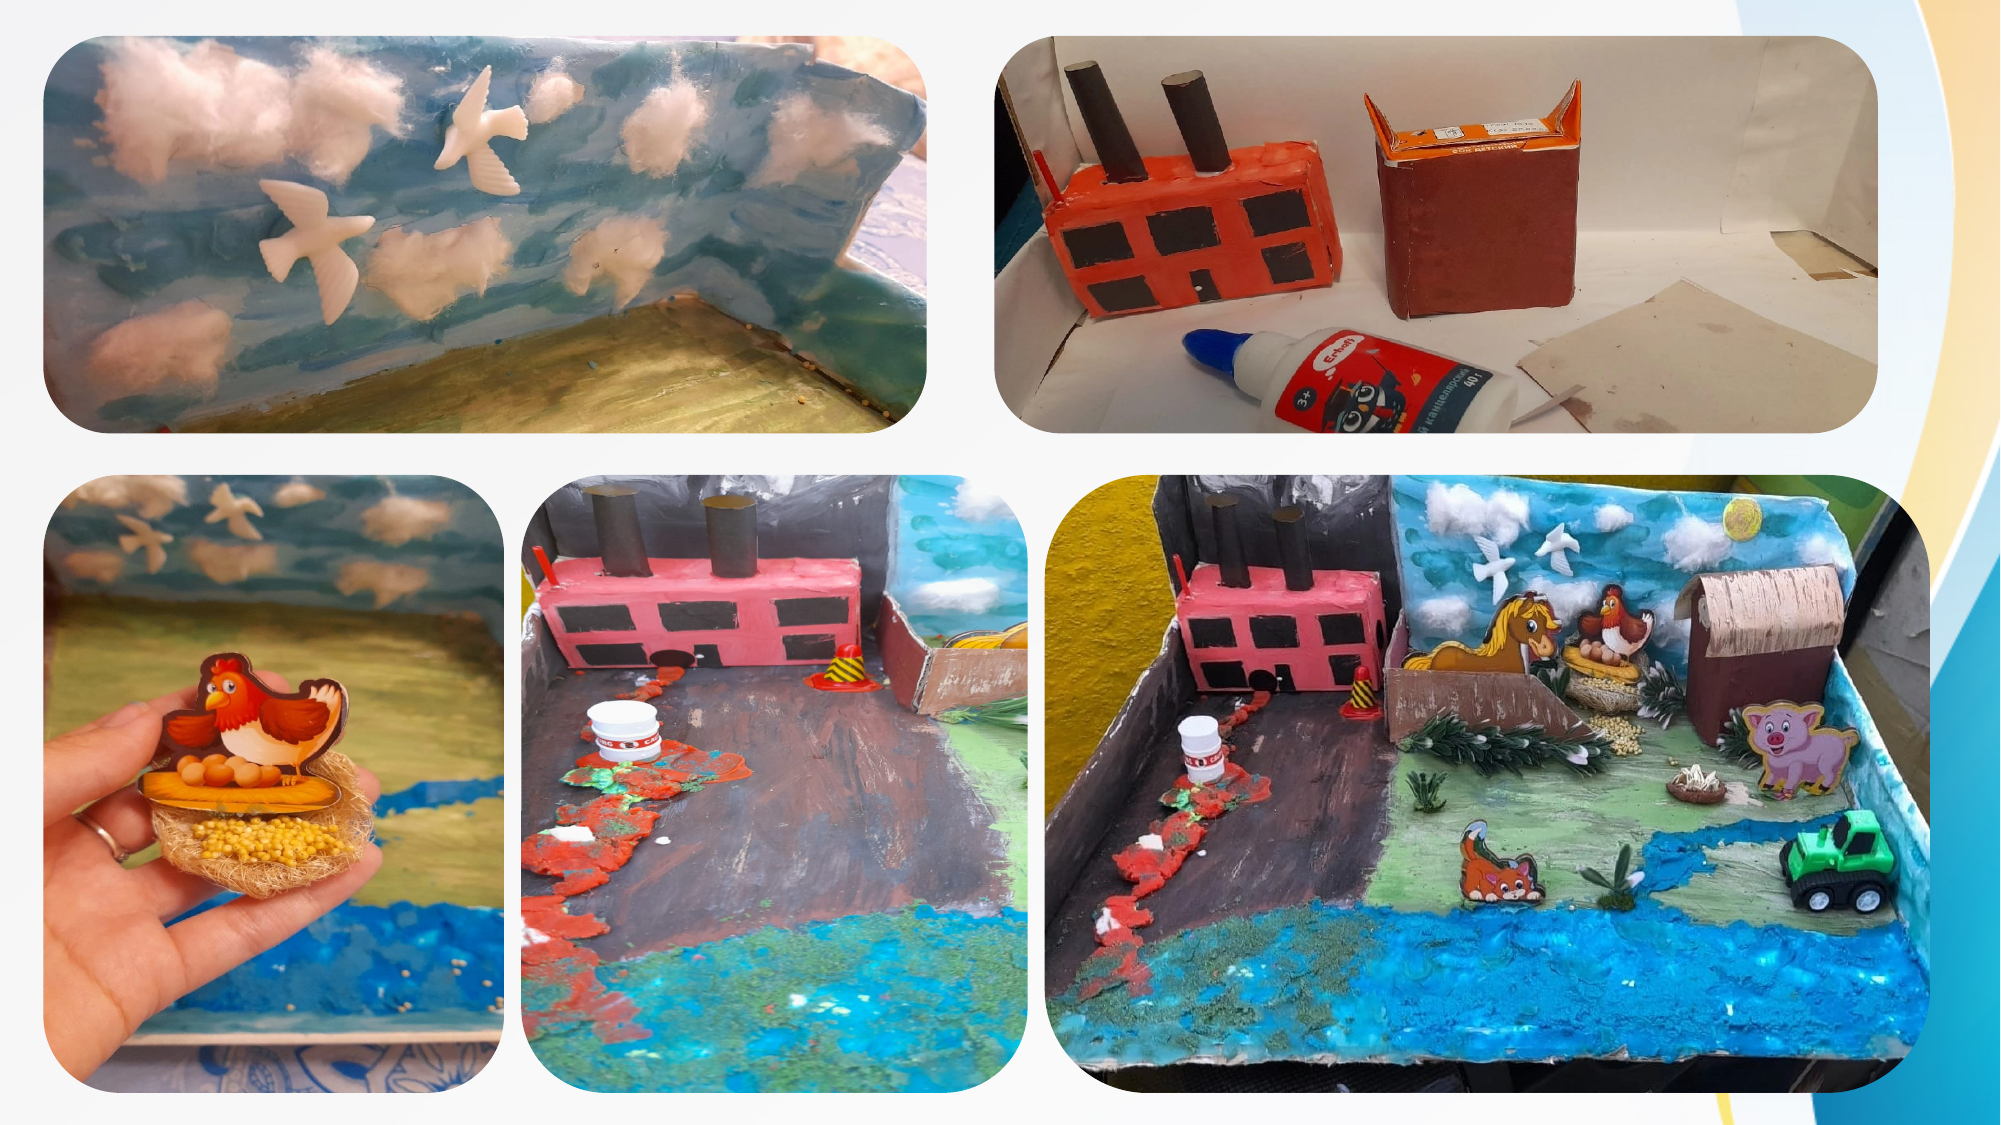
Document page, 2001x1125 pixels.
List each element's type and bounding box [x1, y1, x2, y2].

list [994, 35, 1878, 434]
list [43, 35, 927, 434]
picture [0, 0, 2001, 1125]
